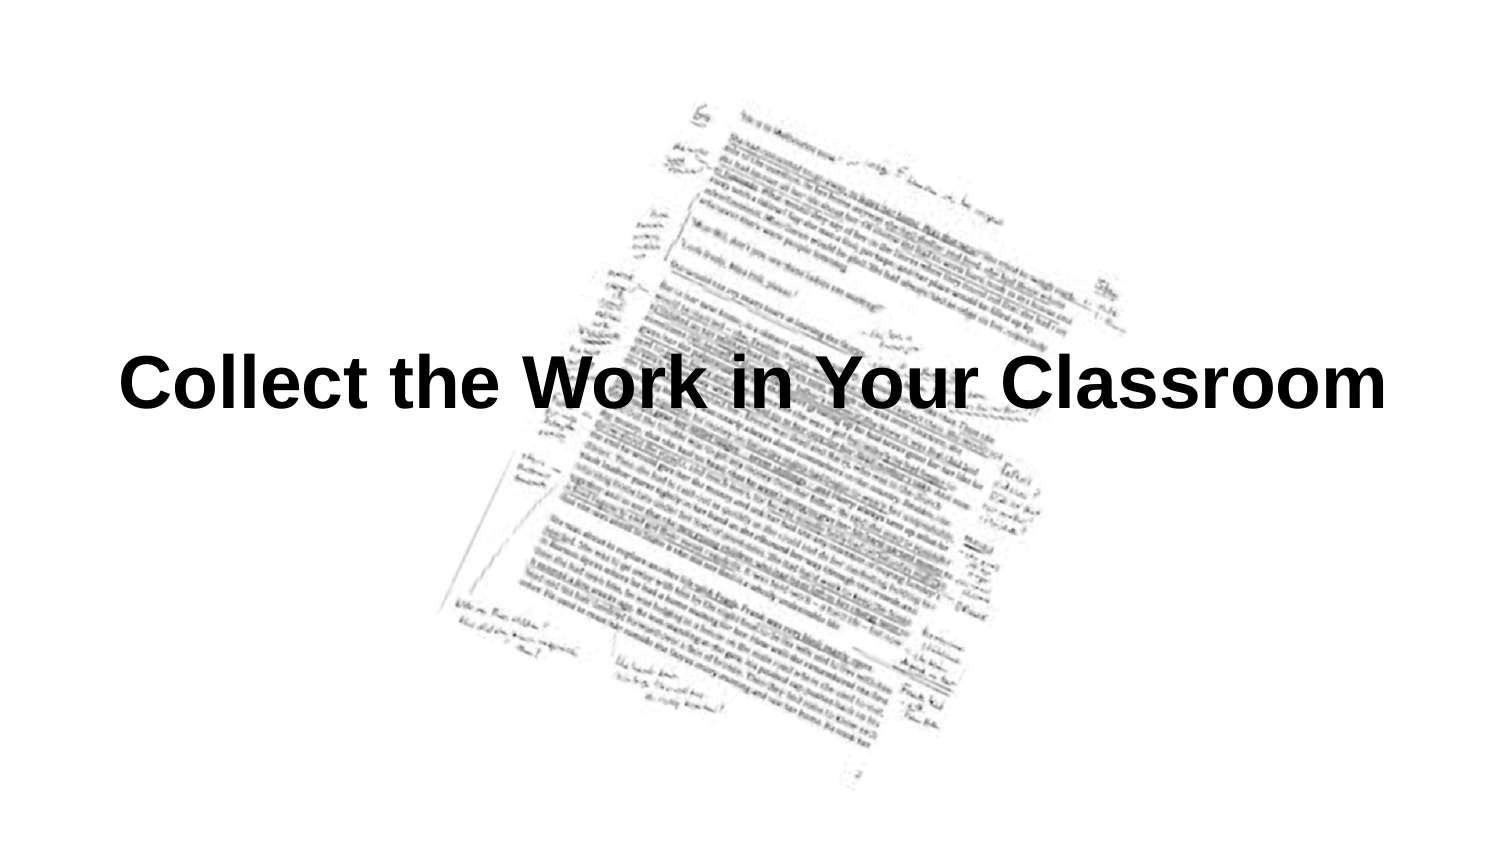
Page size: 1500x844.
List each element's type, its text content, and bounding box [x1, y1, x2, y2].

text_box Collect the Work in Your Classroom [57, 318, 541, 473]
picture [433, 15, 1176, 831]
text_box Collect the Work in Your Classroom [1066, 318, 1451, 473]
